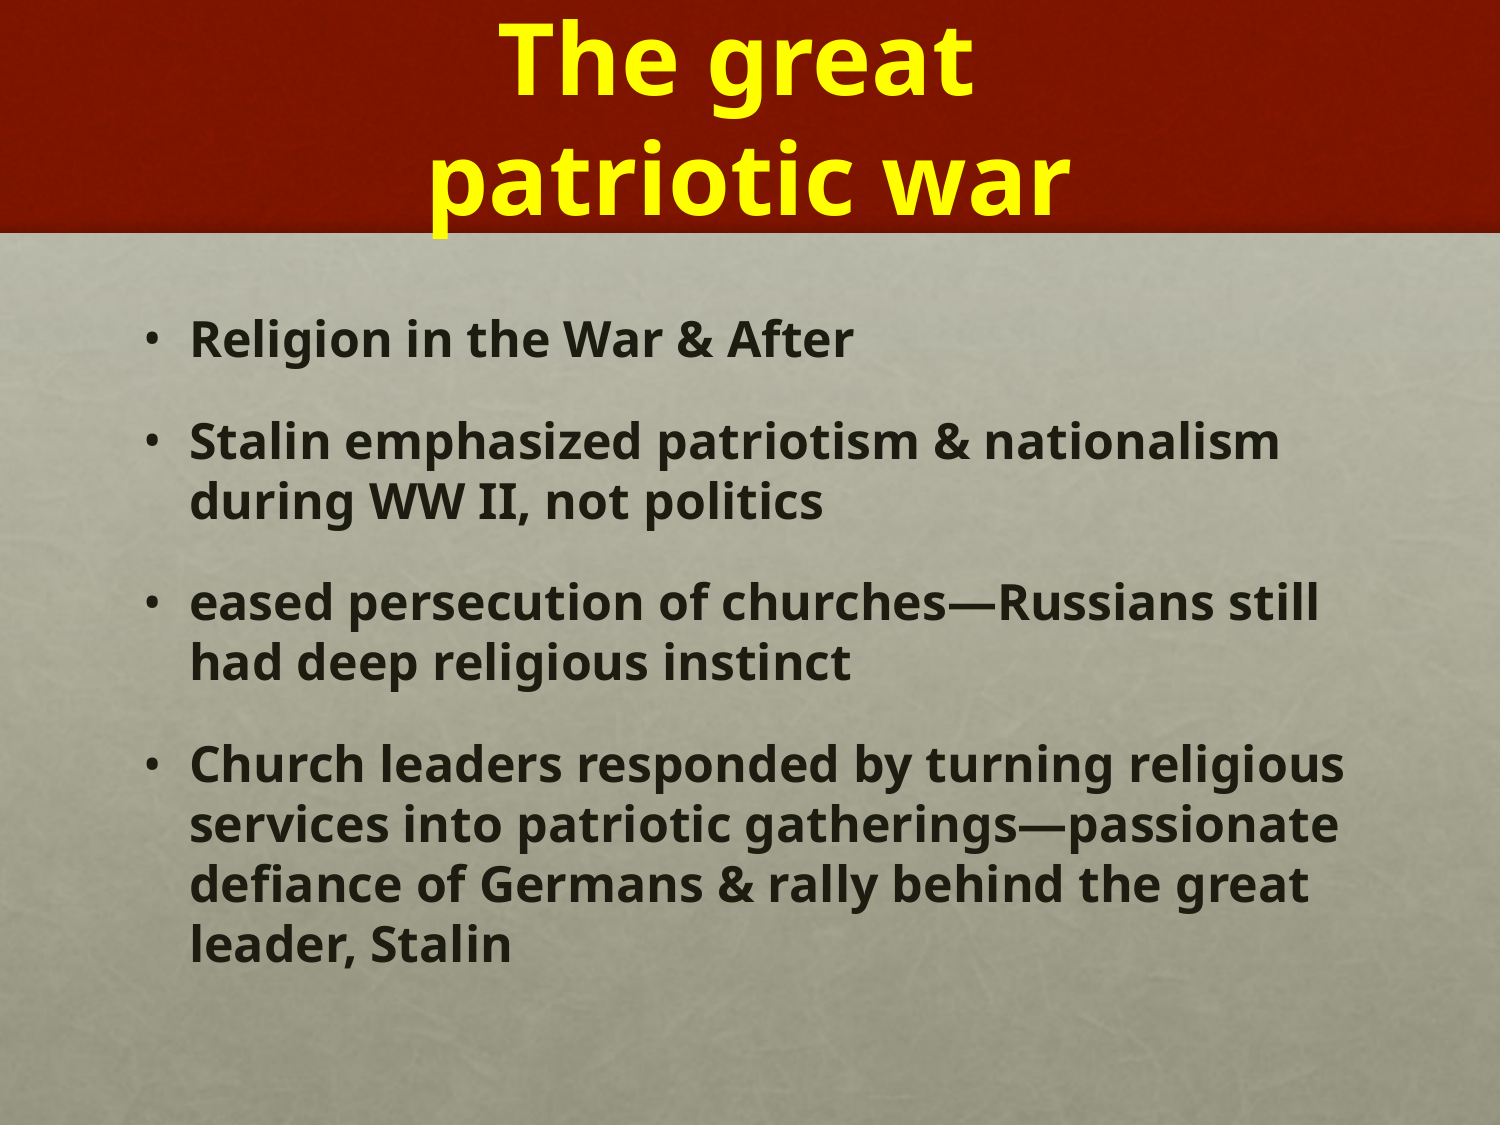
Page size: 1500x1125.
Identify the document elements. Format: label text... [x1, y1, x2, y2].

list Religion in the War & After Stalin emphasized patriotism & nationalism during WW II, not politics eased persecution of churches—Russians still had deep religious instinct Church leaders responded by turning religious services into patriotic gatherings—passionate defiance of Germans & rally behind the great leader, Stalin [127, 299, 1372, 1125]
picture [0, 214, 1500, 1125]
title The great patriotic war [127, 10, 1372, 221]
